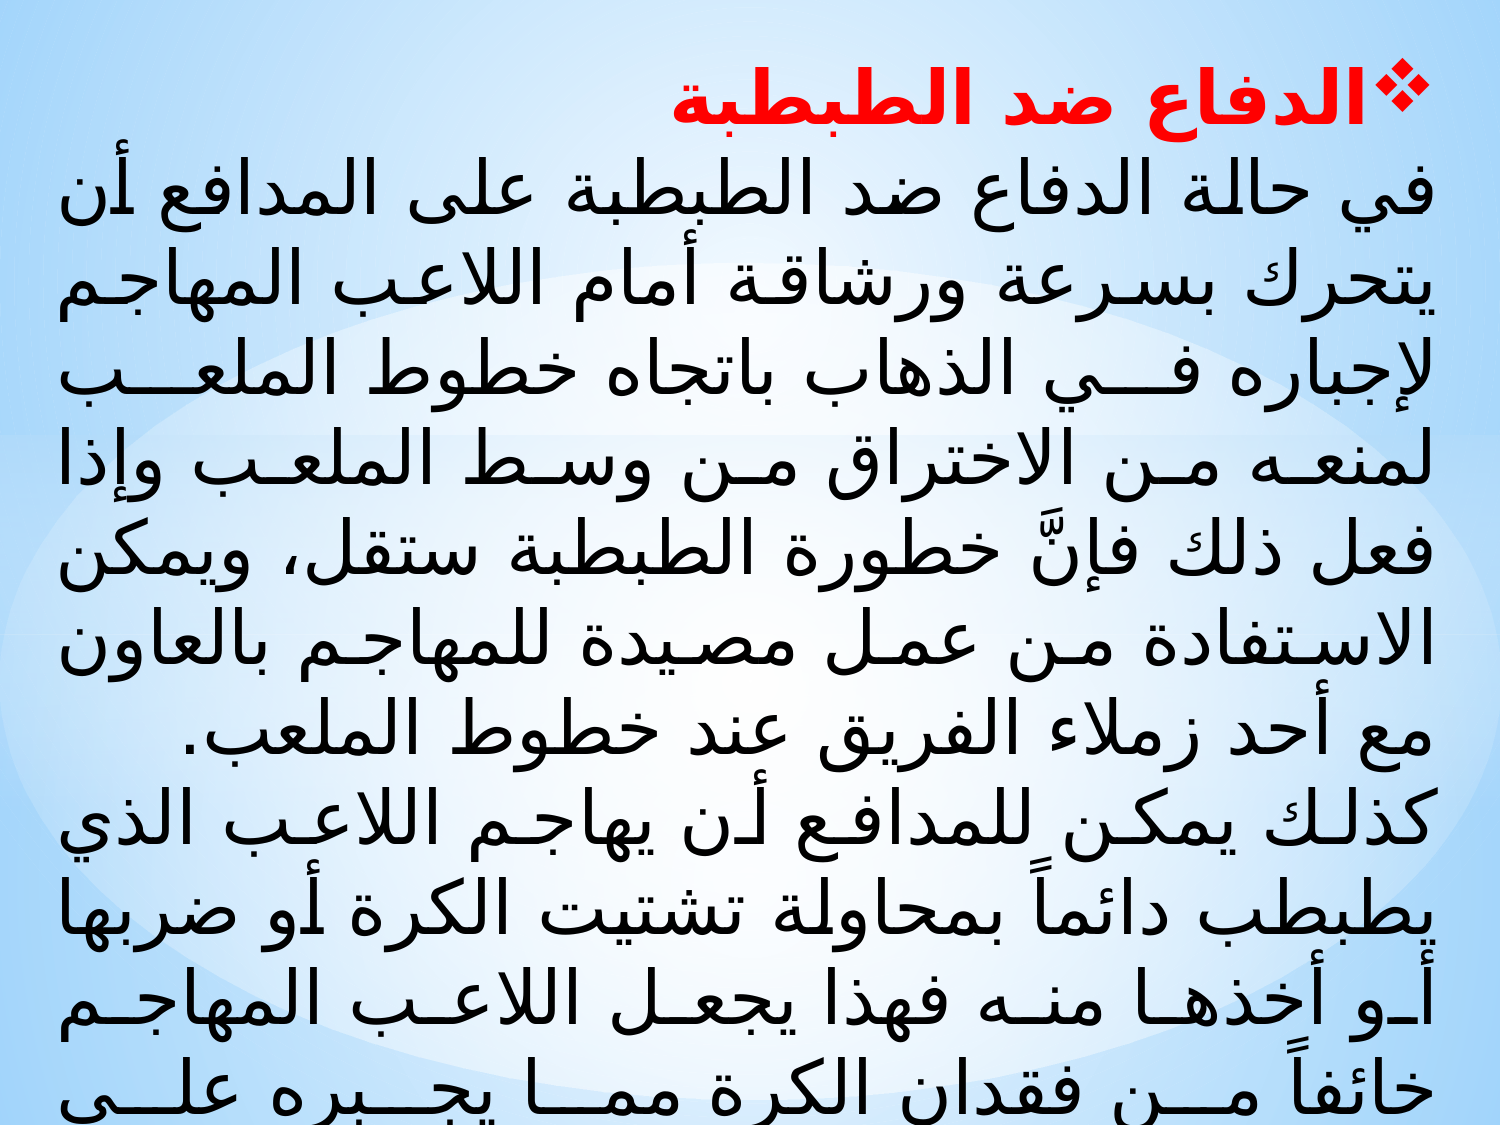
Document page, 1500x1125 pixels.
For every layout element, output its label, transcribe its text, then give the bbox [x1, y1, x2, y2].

text_box الدفاع ضد الطبطبة في حالة الدفاع ضد الطبطبة على المدافع أن يتحرك بسرعة ورشاقة أمام اللاعب المهاجم لإجباره في الذهاب باتجاه خطوط الملعب لمنعه من الاختراق من وسط الملعب وإذا فعل ذلك فإنَّ خطورة الطبطبة ستقل، ويمكن الاستفادة من عمل مصيدة للمهاجم بالعاون مع أحد زملاء الفريق عند خطوط الملعب. كذلك يمكن للمدافع أن يهاجم اللاعب الذي يطبطب دائماً بمحاولة تشتيت الكرة أو ضربها أو أخذها منه فهذا يجعل اللاعب المهاجم خائفاً من فقدان الكرة مما يجبره على إمساك الكرة وإنهاء الطبطبة. [41, 42, 1453, 1125]
